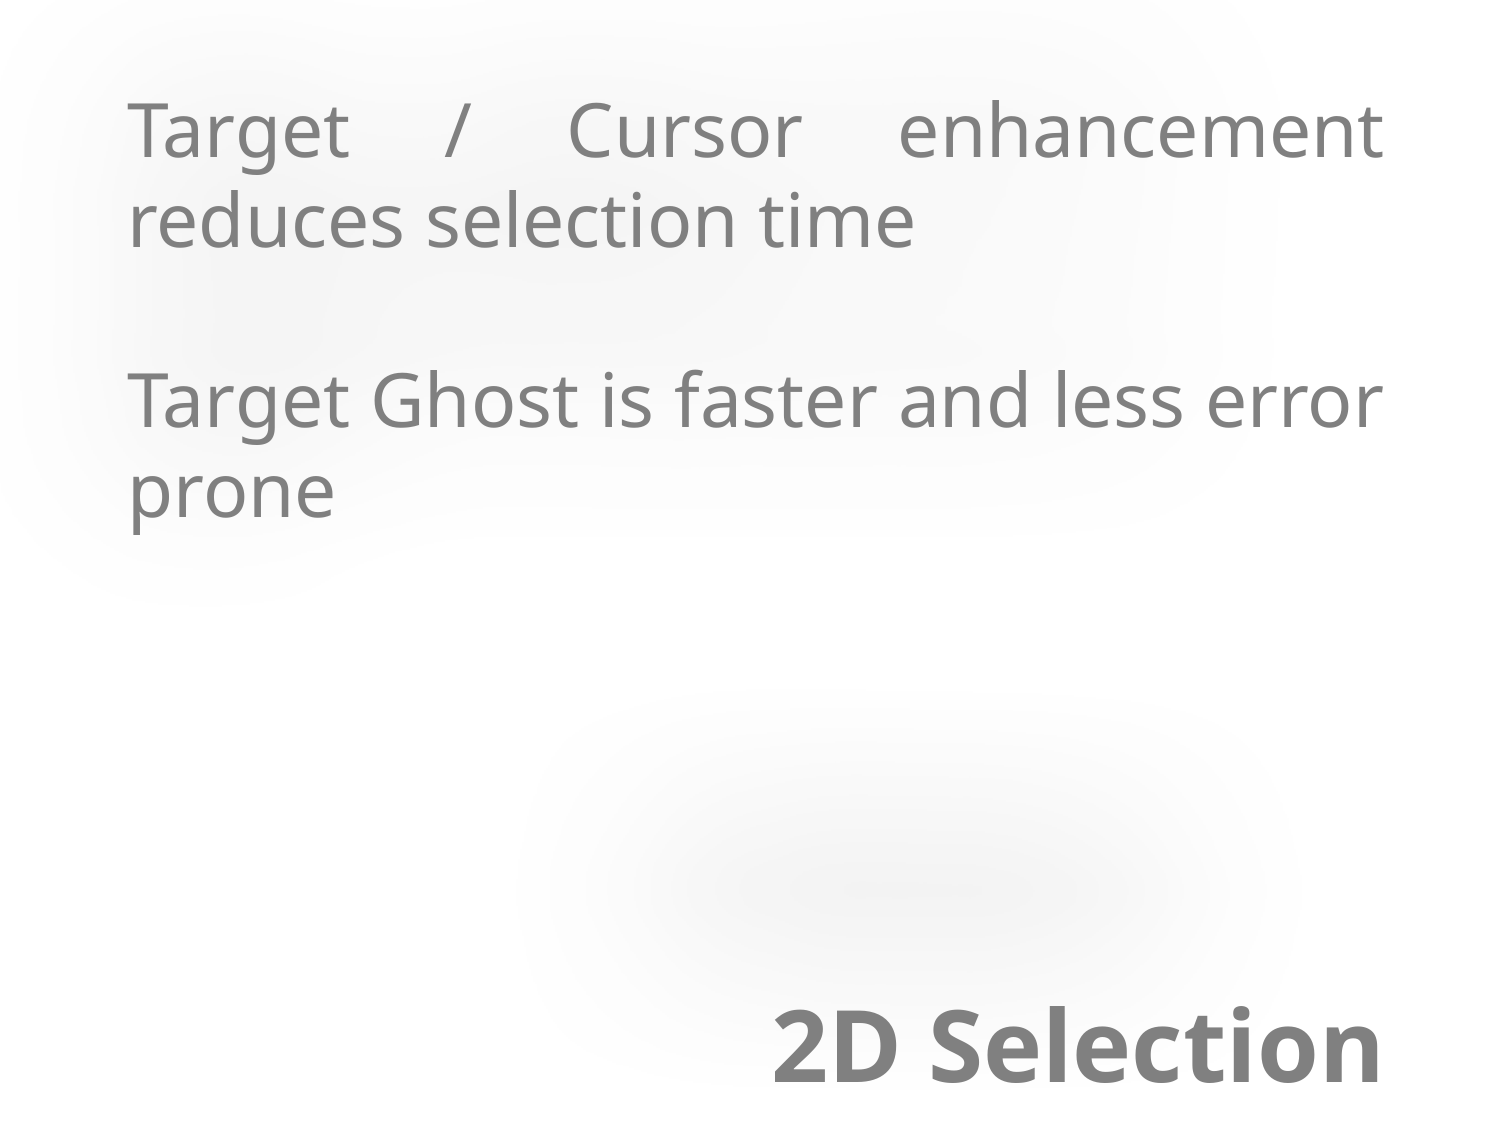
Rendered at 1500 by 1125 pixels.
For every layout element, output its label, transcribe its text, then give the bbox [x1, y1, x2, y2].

text_box Target / Cursor enhancement reduces selection time Target Ghost is faster and less error prone 2D Selection [112, 74, 1400, 1110]
